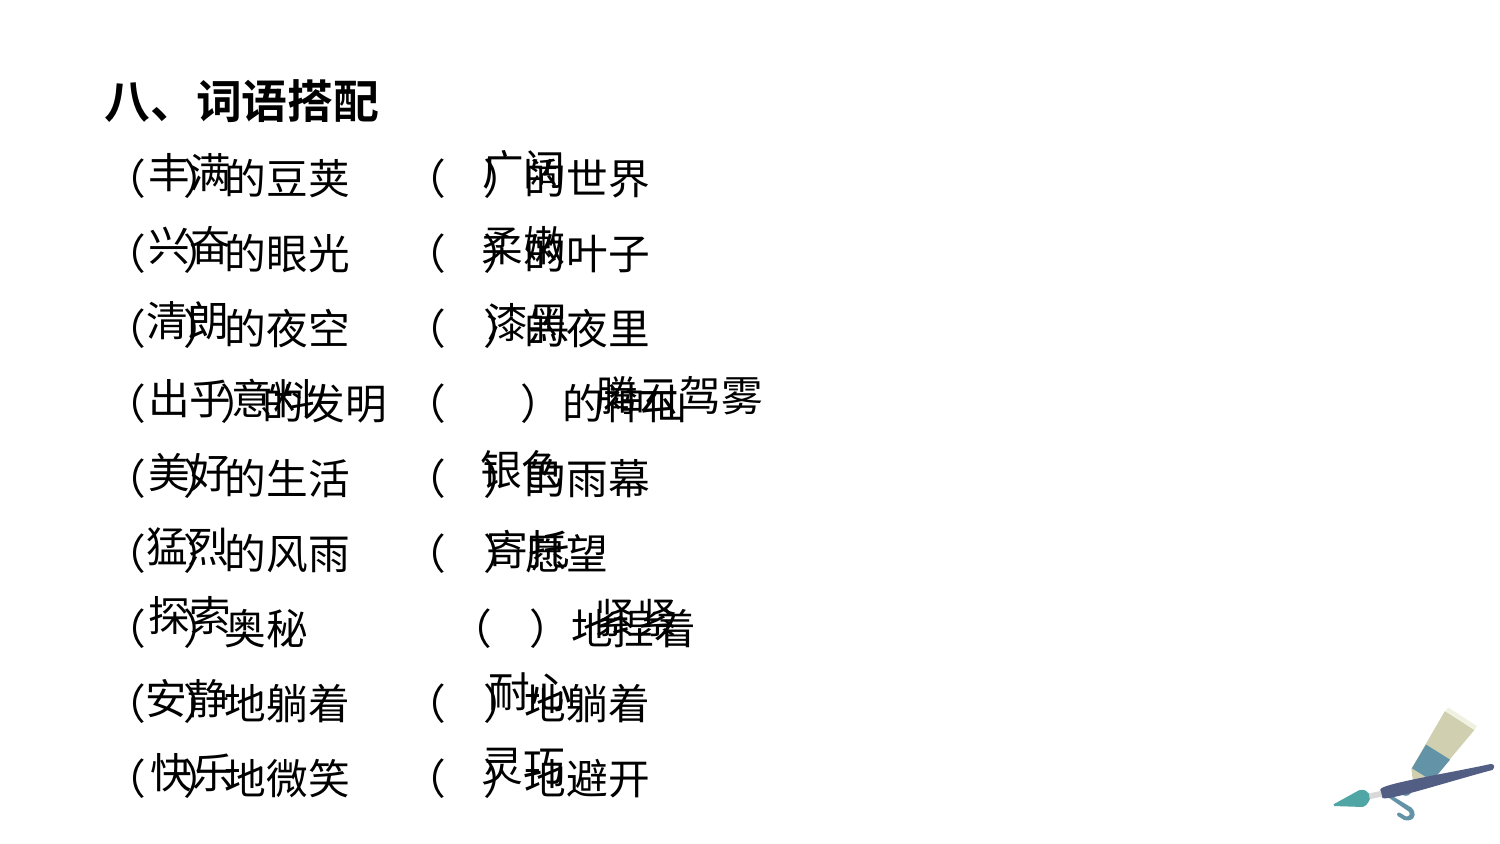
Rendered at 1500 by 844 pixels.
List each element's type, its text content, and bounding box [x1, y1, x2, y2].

text_box 安静 [130, 665, 244, 730]
text_box 银色 [465, 436, 579, 501]
text_box 腾云驾雾 [581, 362, 778, 428]
text_box 耐心 [473, 658, 588, 724]
text_box 漆黑 [471, 289, 586, 355]
text_box 快乐 [136, 739, 250, 805]
text_box 柔嫩 [466, 212, 581, 278]
text_box 出乎意料 [133, 365, 331, 431]
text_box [1358, 708, 1481, 844]
text_box 八、词语搭配 （ ）的豆荚 （ ）的世界 （ ）的眼光 （ ）的叶子 （ ）的夜空 （ ）的夜里 （ ）的发明 （ ）的神仙 （ ）的生活 （ ）的雨幕 （ ）的风雨 （ ）愿望 （ ）奥秘 （ ）地捏着 （ ）地躺着 （ ）地躺着 （ ）地微笑 （ ）地避开 [89, 37, 1382, 810]
text_box 兴奋 [133, 212, 247, 278]
text_box 寄托 [471, 516, 586, 582]
text_box 猛烈 [131, 513, 245, 579]
text_box 美好 [133, 439, 247, 504]
text_box 紧紧 [579, 584, 694, 650]
text_box 广阔 [467, 136, 581, 201]
text_box 丰满 [133, 139, 247, 204]
text_box 灵巧 [466, 732, 581, 798]
text_box 探索 [133, 582, 247, 648]
text_box 清朗 [131, 287, 245, 353]
